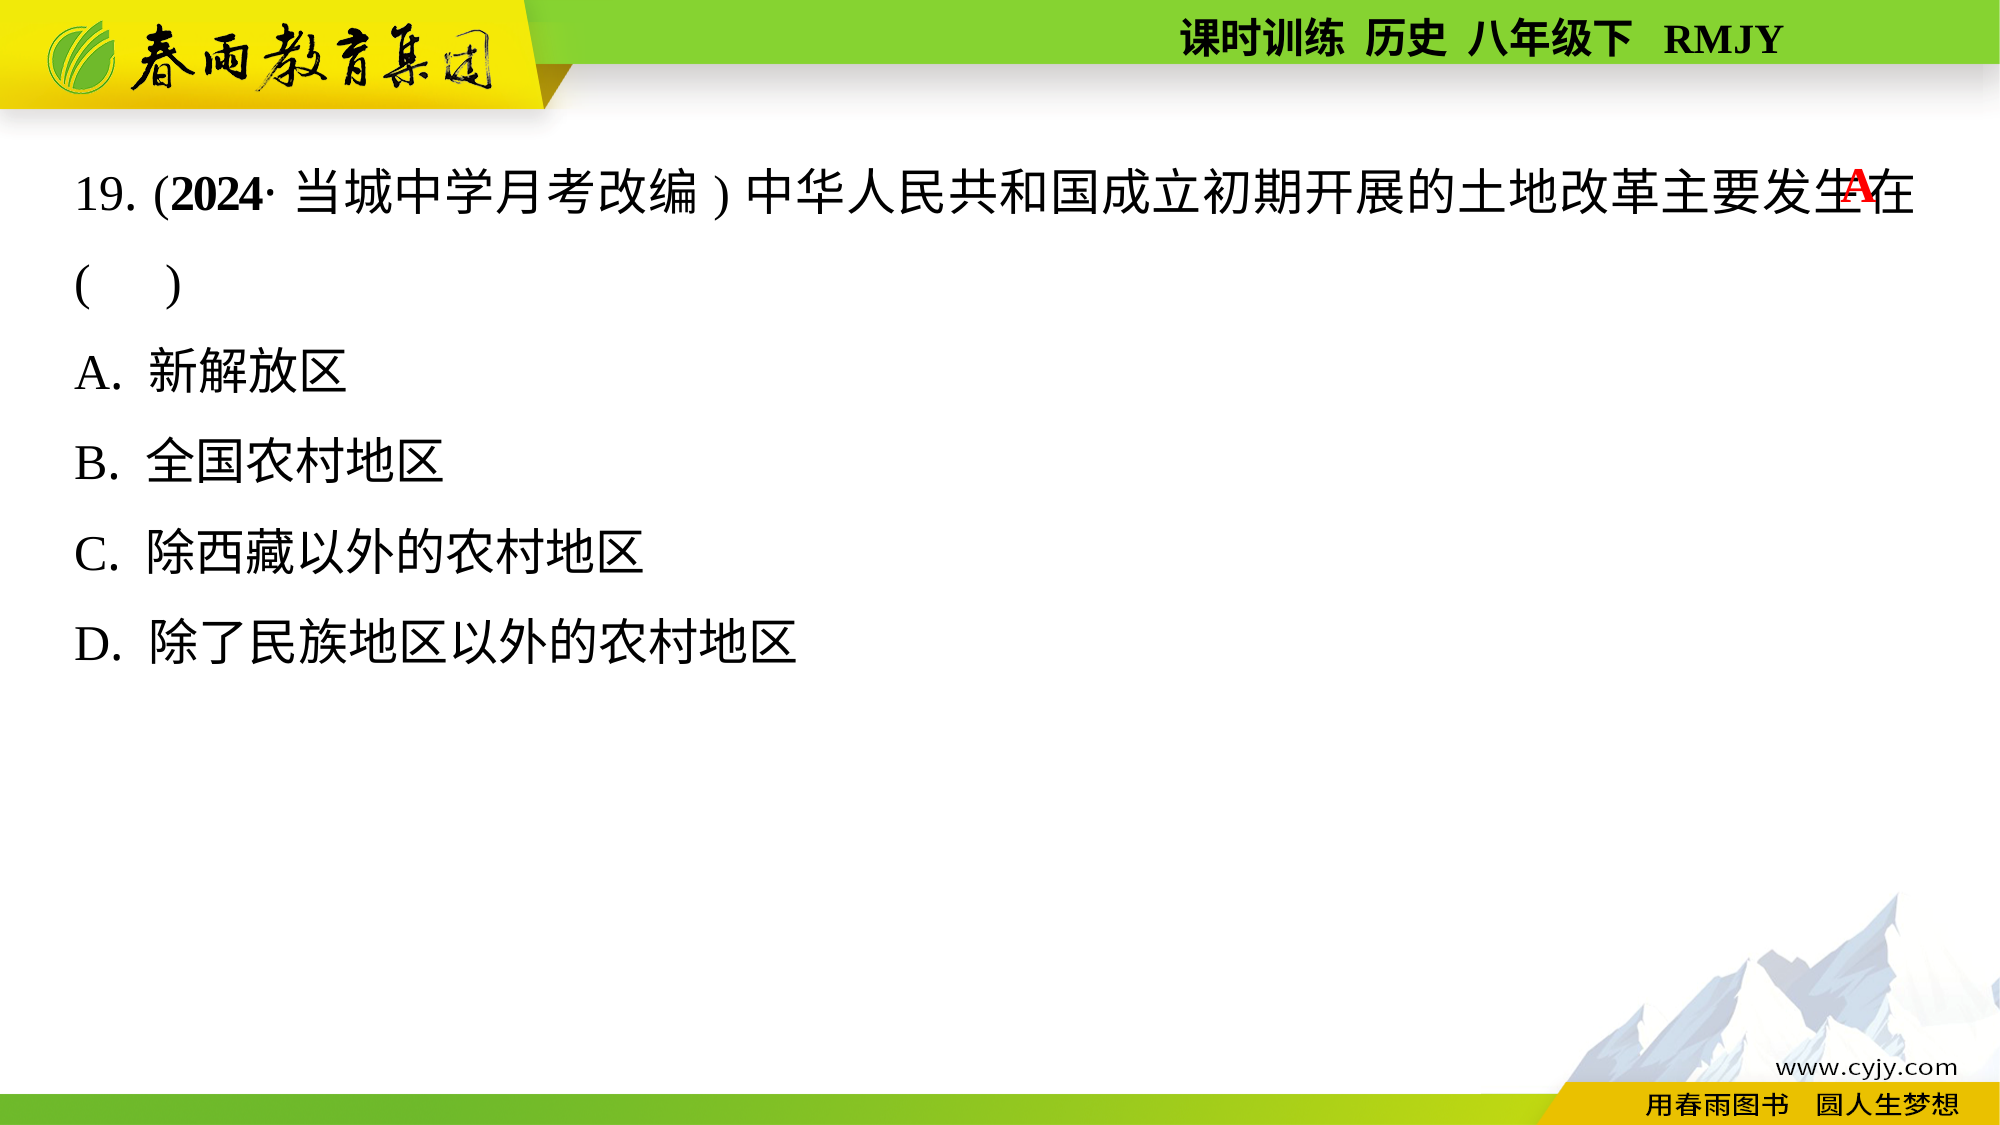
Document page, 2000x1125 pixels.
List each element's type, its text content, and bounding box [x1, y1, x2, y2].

list 19. (2024·当城中学月考改编)中华人民共和国成立初期开展的土地改革主要发生在( ) A. 新解放区 B. 全国农村地区 C. 除西藏以外的农村地区 D. 除了民族地区以外的农村地区 [59, 122, 1944, 581]
picture [0, 0, 2000, 1125]
text_box A [1825, 144, 1892, 220]
